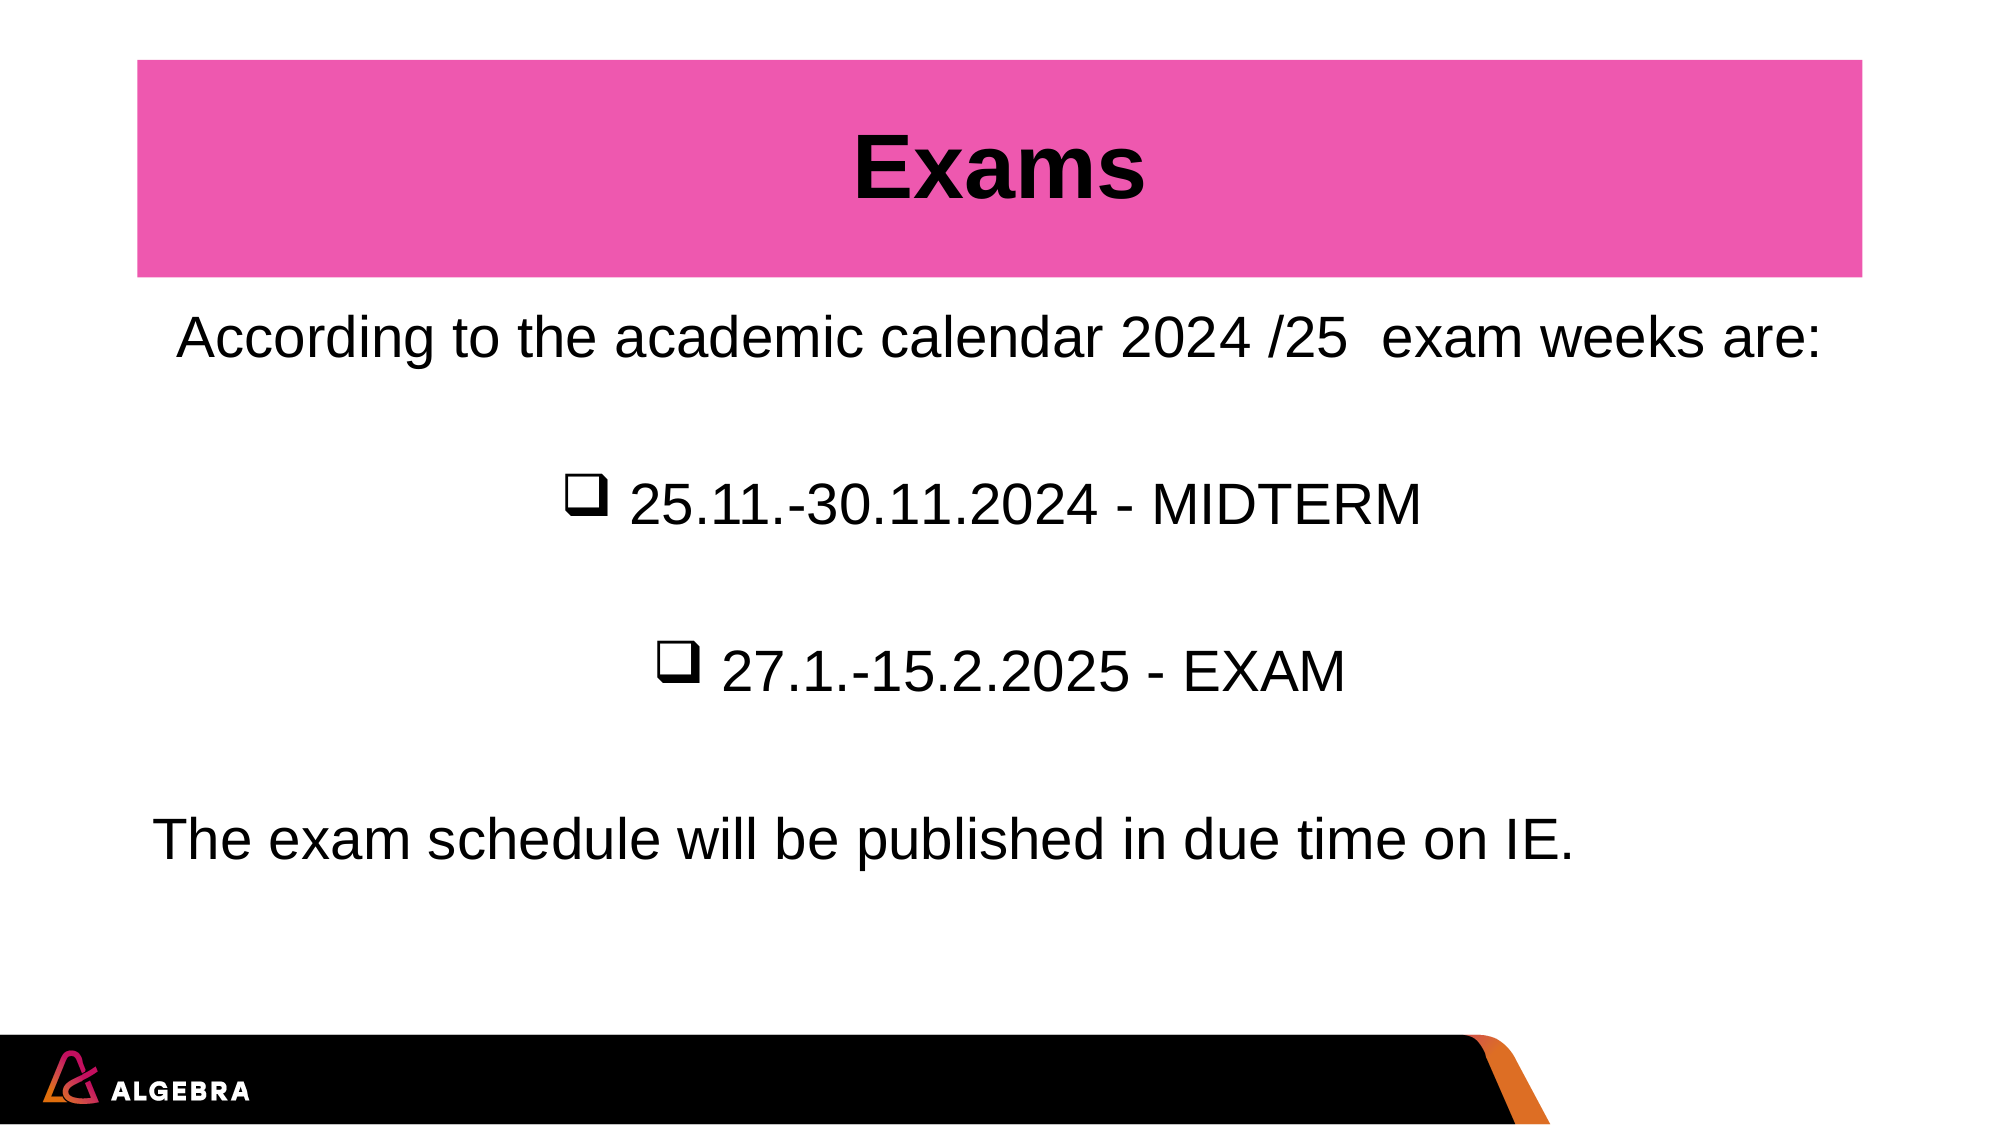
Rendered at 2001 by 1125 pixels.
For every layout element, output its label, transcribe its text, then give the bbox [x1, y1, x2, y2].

title Exams [137, 59, 1863, 278]
picture [0, 1034, 1733, 1125]
list According to the academic calendar 2024 /25 exam weeks are: 25.11.-30.11.2024 - MIDTERM 27.1.-15.2.2025 - EXAM The exam schedule will be published in due time on IE. [137, 299, 1863, 1014]
